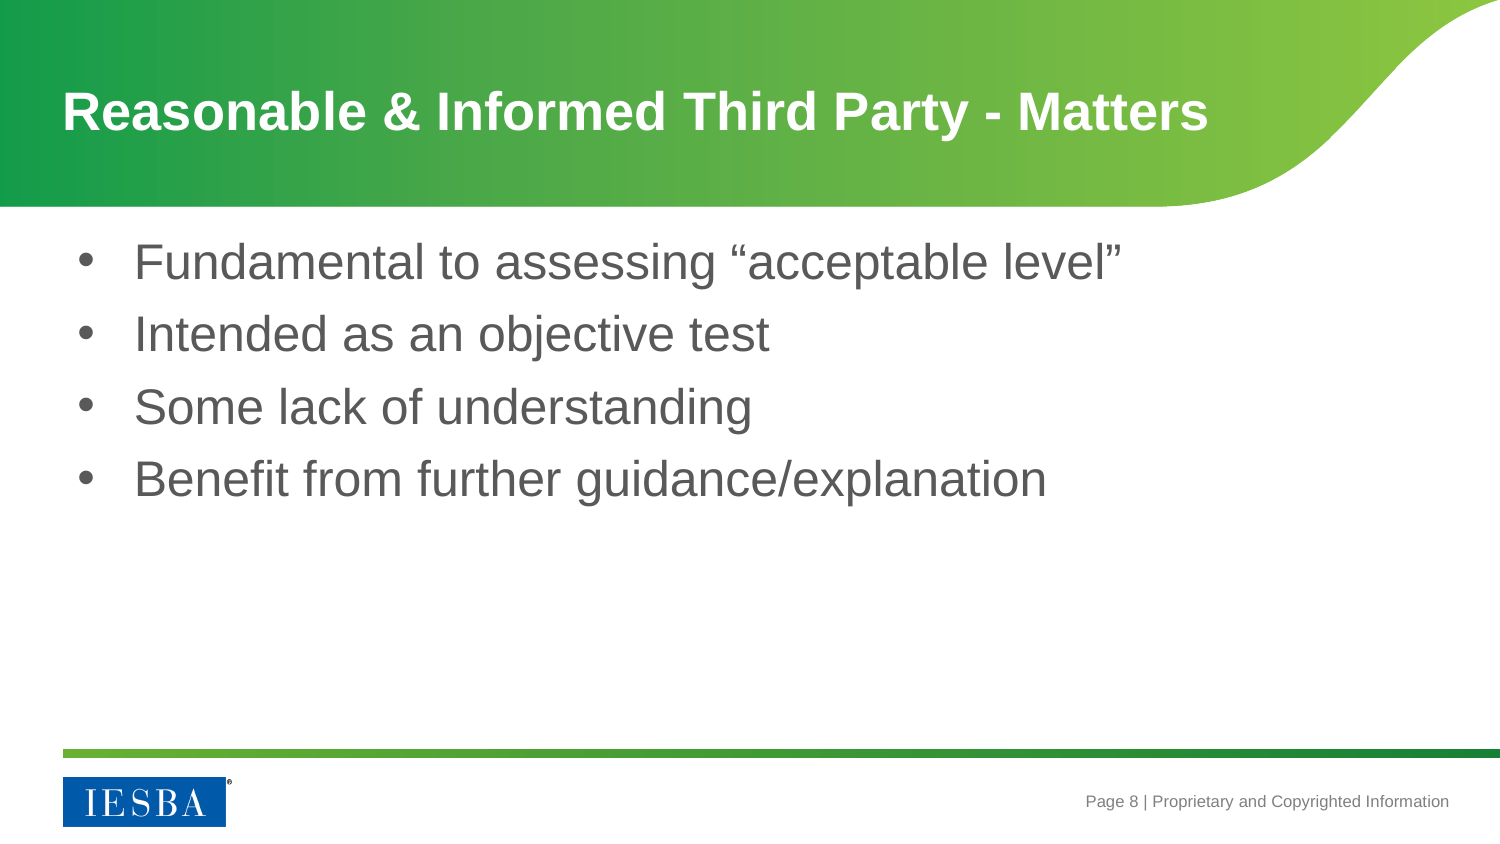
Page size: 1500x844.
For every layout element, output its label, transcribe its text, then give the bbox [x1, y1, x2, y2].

list Fundamental to assessing “acceptable level” Intended as an objective test Some lack of understanding Benefit from further guidance/explanation [62, 221, 1388, 725]
title Reasonable & Informed Third Party - Matters [62, 75, 1350, 142]
picture [0, 0, 1500, 207]
picture [63, 777, 232, 827]
